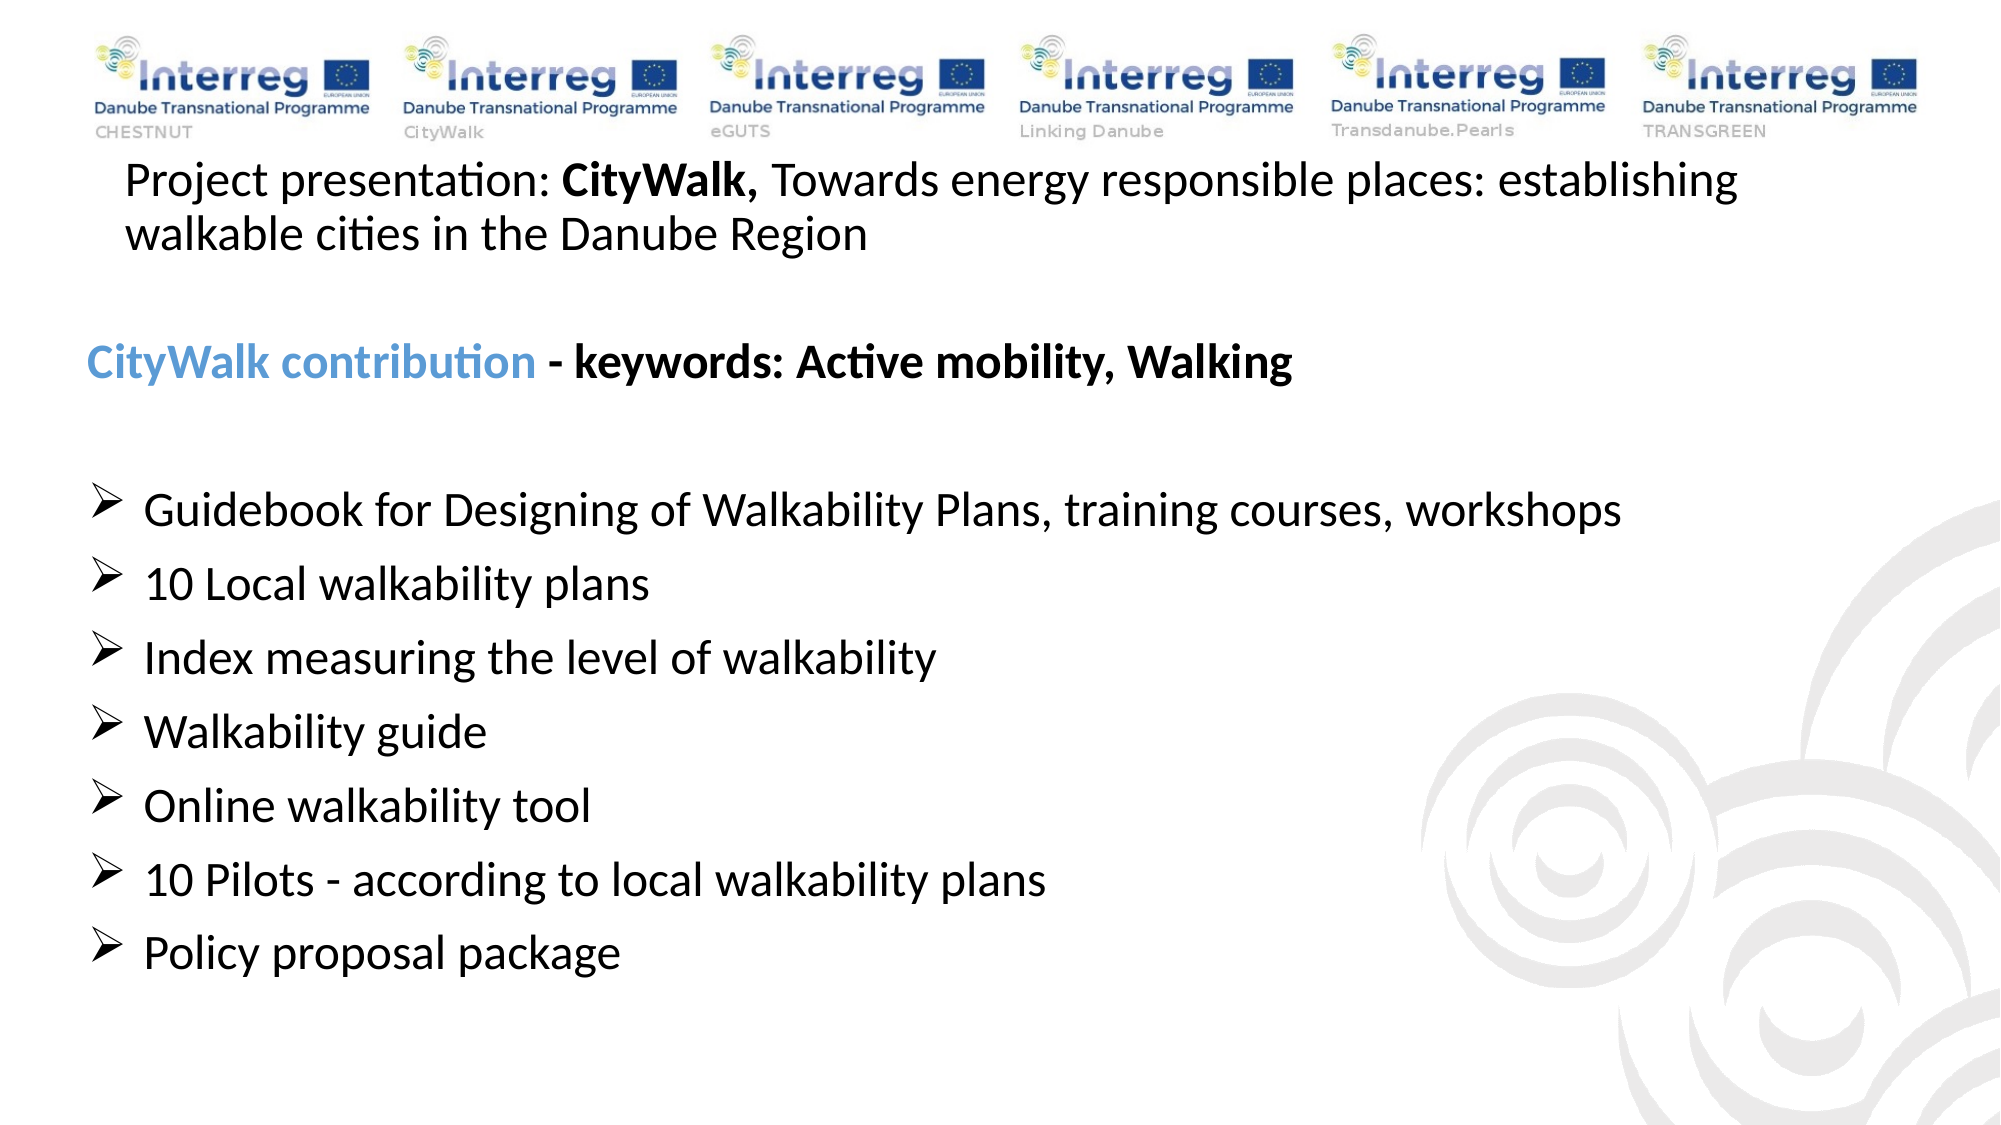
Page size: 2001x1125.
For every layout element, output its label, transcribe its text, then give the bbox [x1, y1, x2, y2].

text_box Project presentation: CityWalk, Towards energy responsible places: establishing walkable cities in the Danube Region [109, 145, 1924, 281]
text_box [83, 384, 1898, 609]
picture [94, 0, 1948, 166]
subtitle CityWalk contribution - keywords: Active mobility, Walking Guidebook for Designing of Walkability Plans, training courses, workshops 10 Local walkability plans Index measuring the level of walkability Walkability guide Online walkability tool 10 Pilots - according to local walkability plans Policy proposal package [72, 173, 1704, 993]
picture [1396, 491, 2000, 1125]
